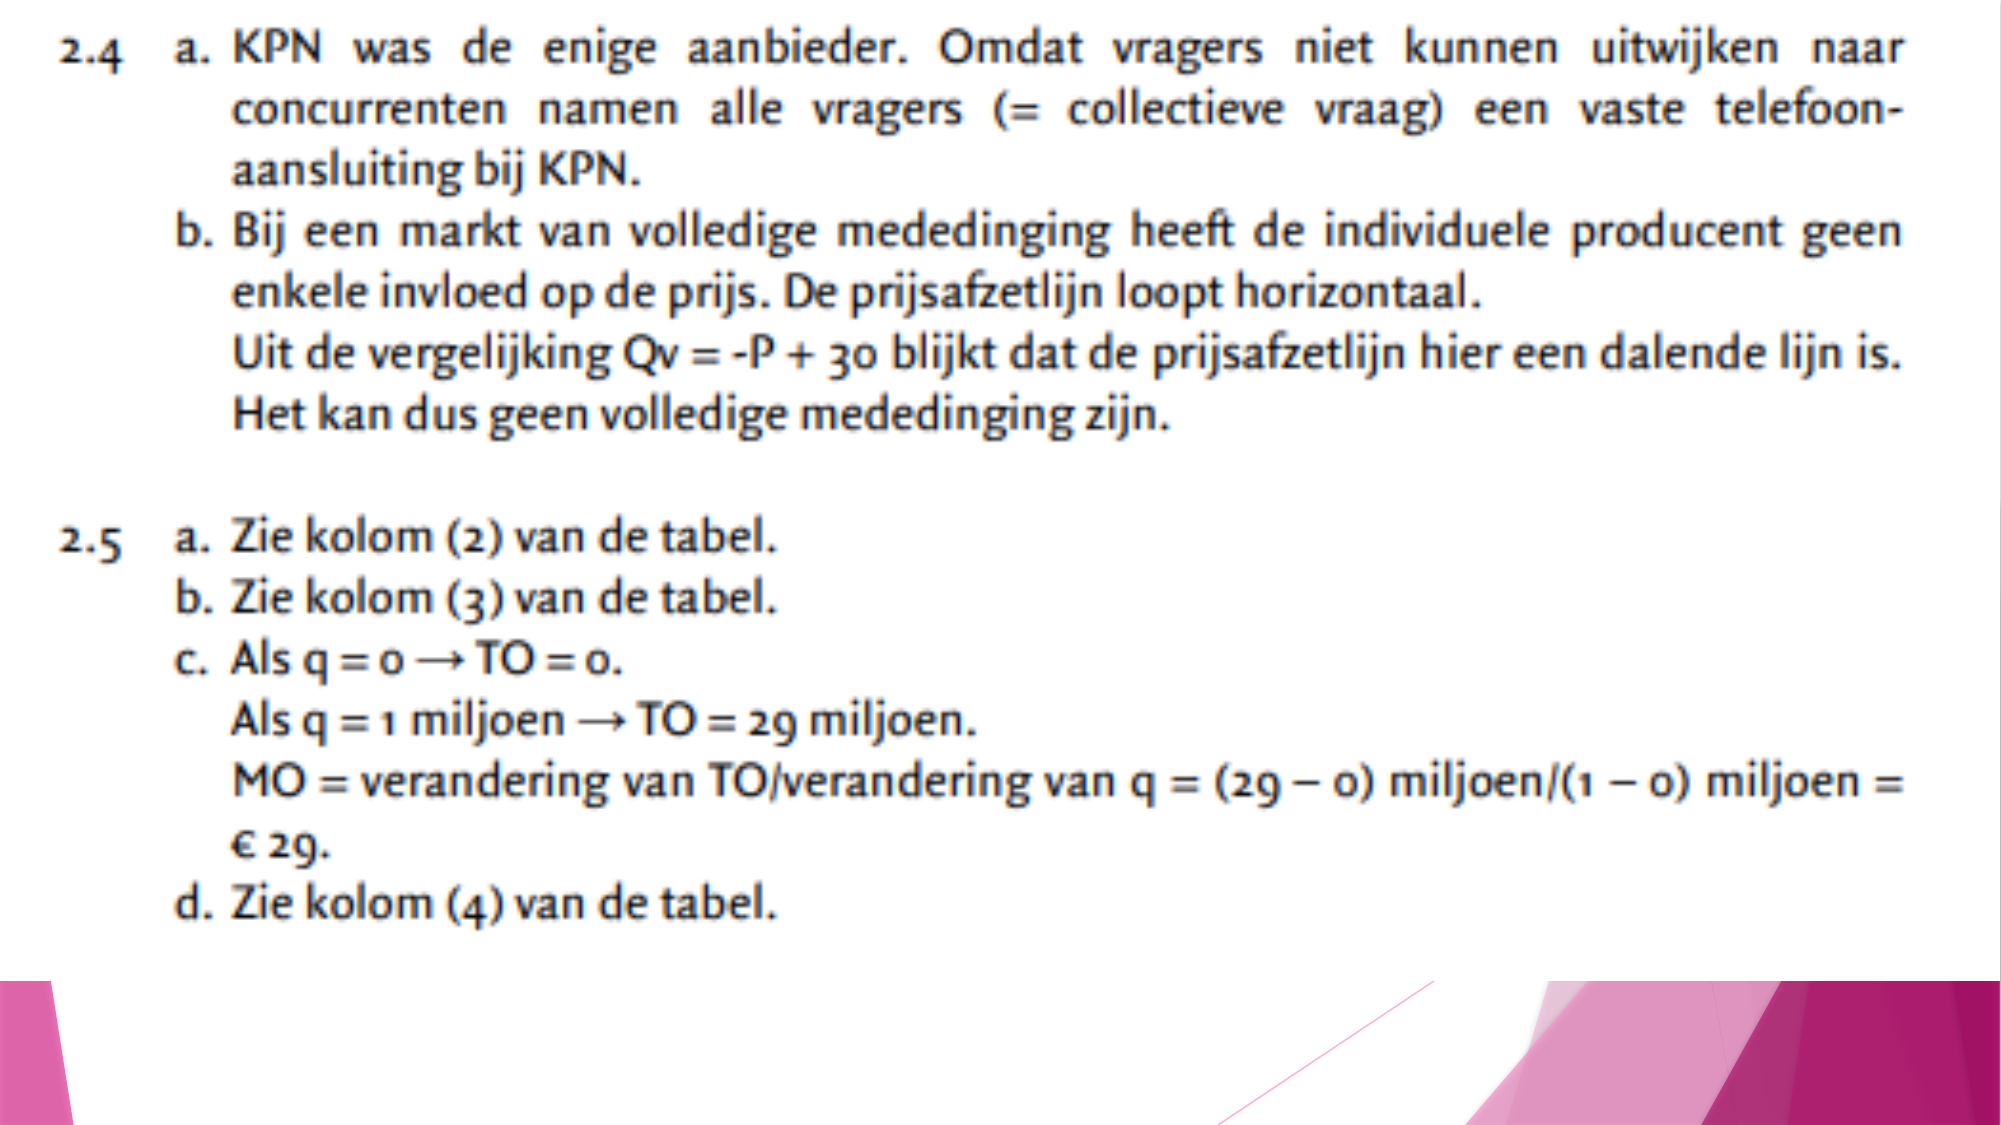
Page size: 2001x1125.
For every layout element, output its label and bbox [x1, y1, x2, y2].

picture [0, 0, 2000, 982]
